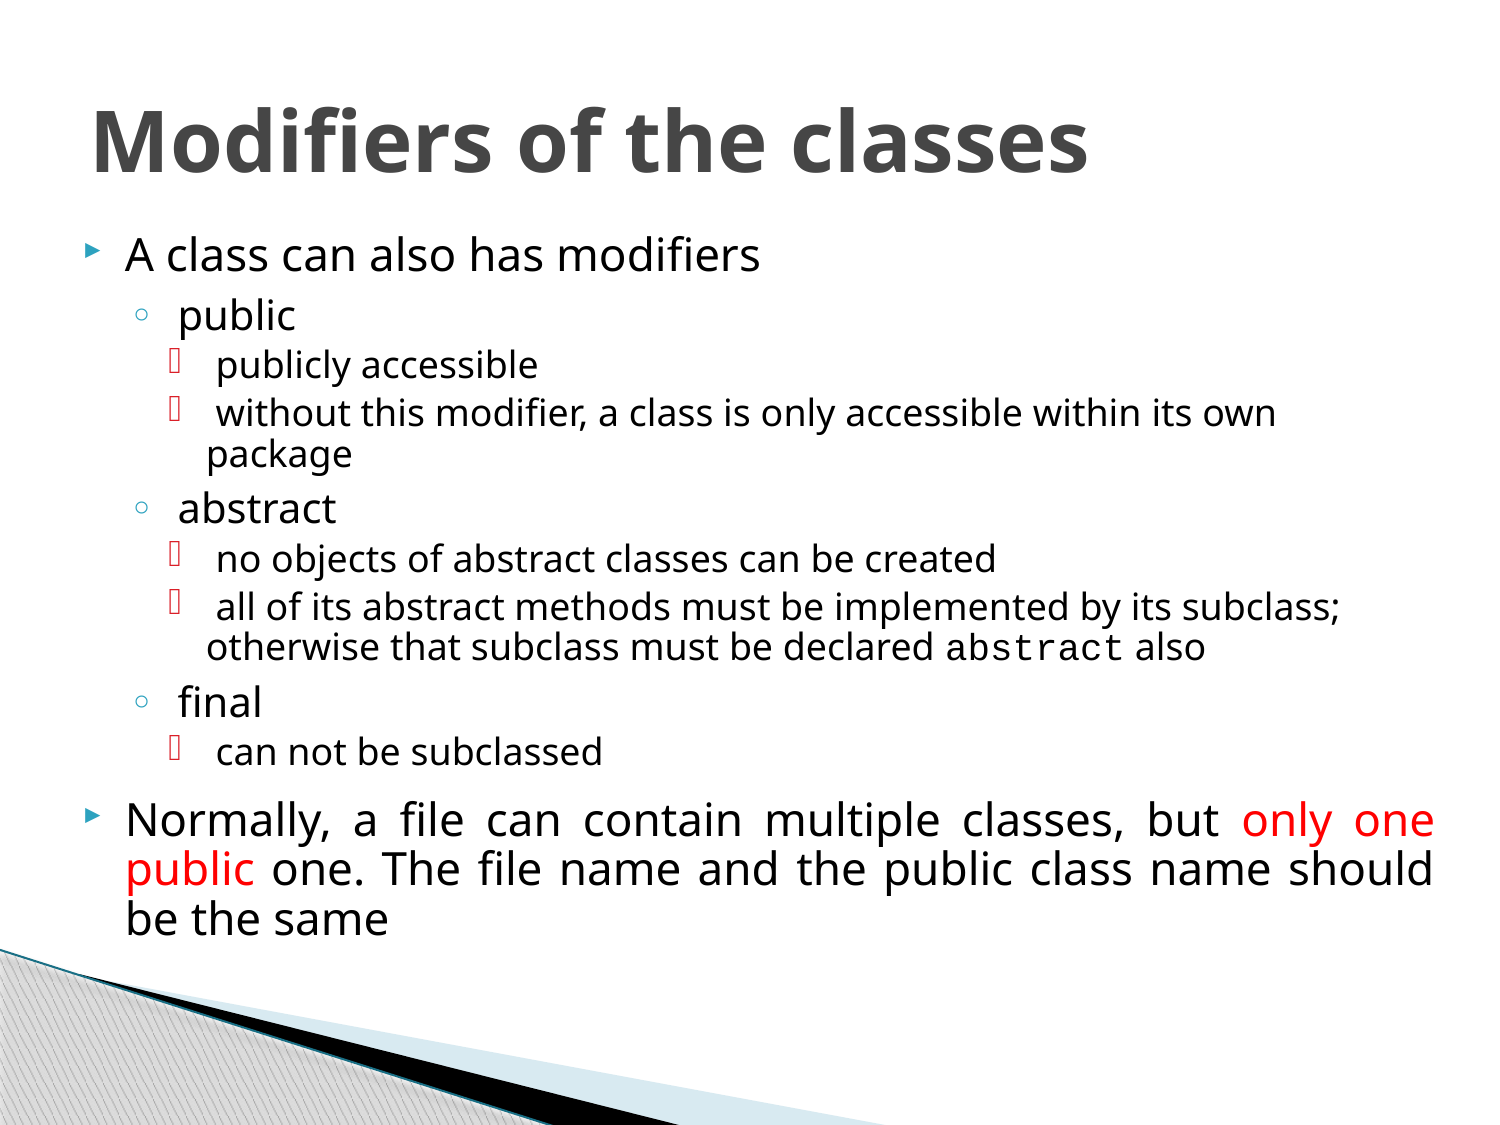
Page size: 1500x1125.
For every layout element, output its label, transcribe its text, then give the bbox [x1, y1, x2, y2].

list A class can also has modifiers public publicly accessible without this modifier, a class is only accessible within its own package abstract no objects of abstract classes can be created all of its abstract methods must be implemented by its subclass; otherwise that subclass must be declared abstract also final can not be subclassed Normally, a file can contain multiple classes, but only one public one. The file name and the public class name should be the same [50, 224, 1450, 1025]
title Modifiers of the classes [75, 45, 1425, 224]
